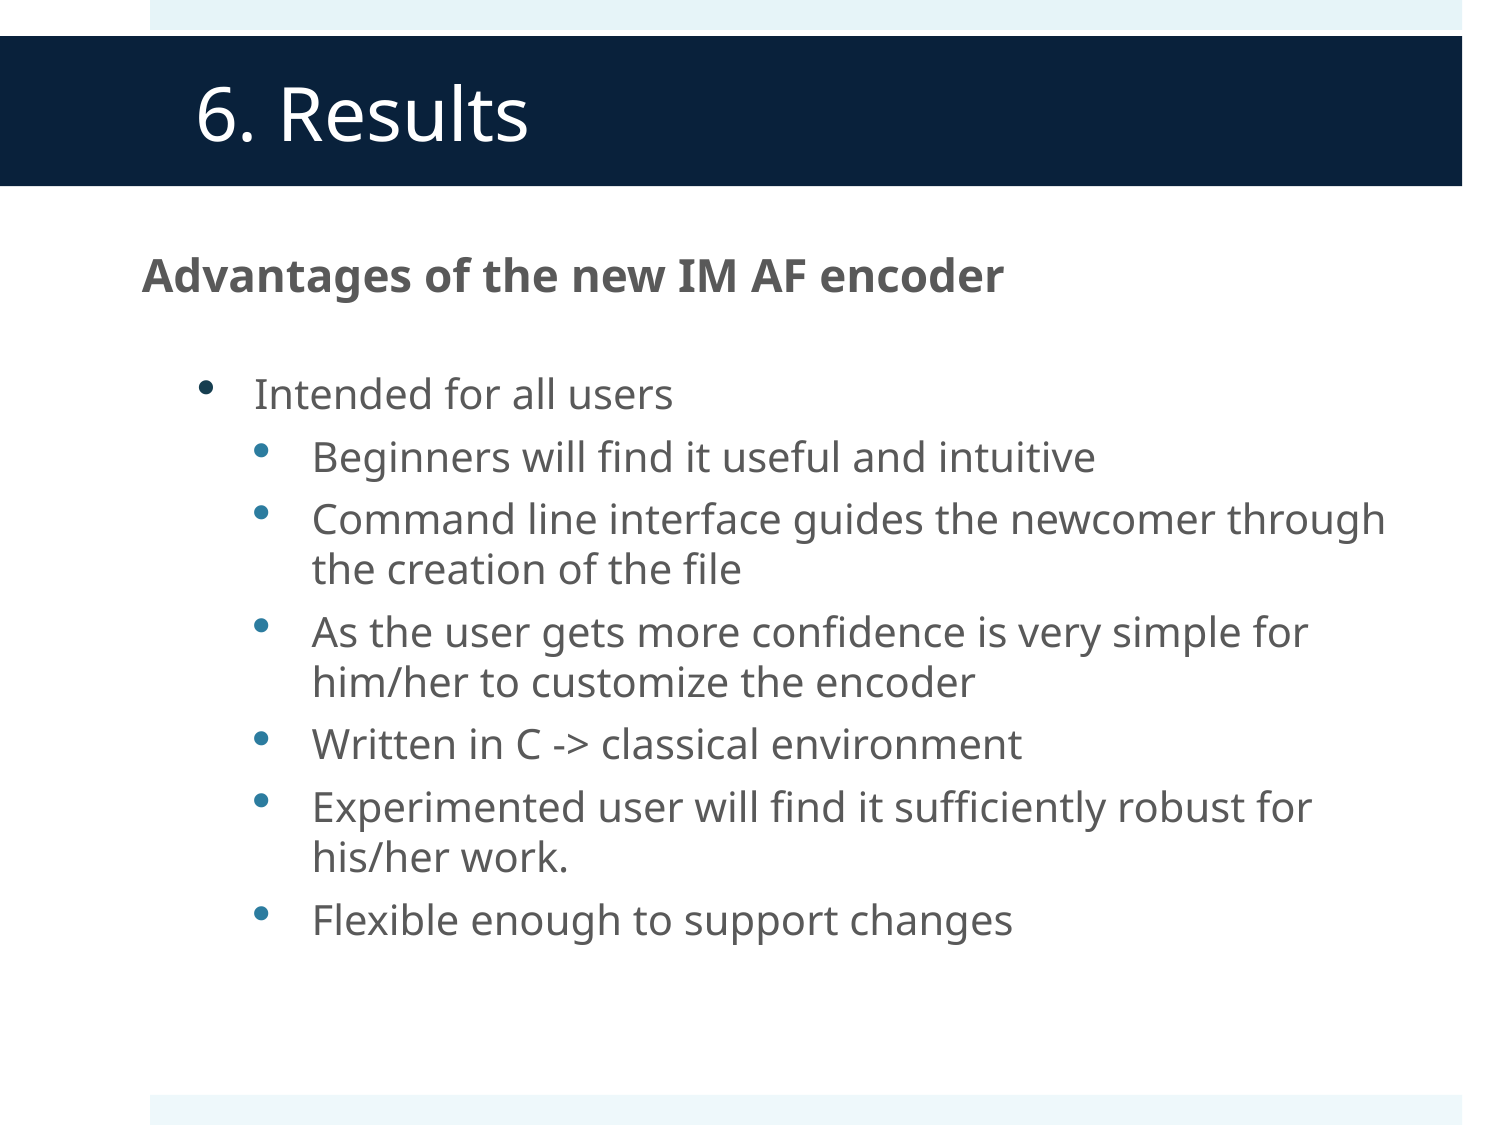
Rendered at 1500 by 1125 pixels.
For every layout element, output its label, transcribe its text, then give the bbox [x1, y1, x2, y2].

title 6. Results [0, 36, 1463, 187]
list Advantages of the new IM AF encoder Intended for all users Beginners will find it useful and intuitive Command line interface guides the newcomer through the creation of the file As the user gets more confidence is very simple for him/her to customize the encoder Written in C -> classical environment Experimented user will find it sufficiently robust for his/her work. Flexible enough to support changes [126, 238, 1407, 972]
